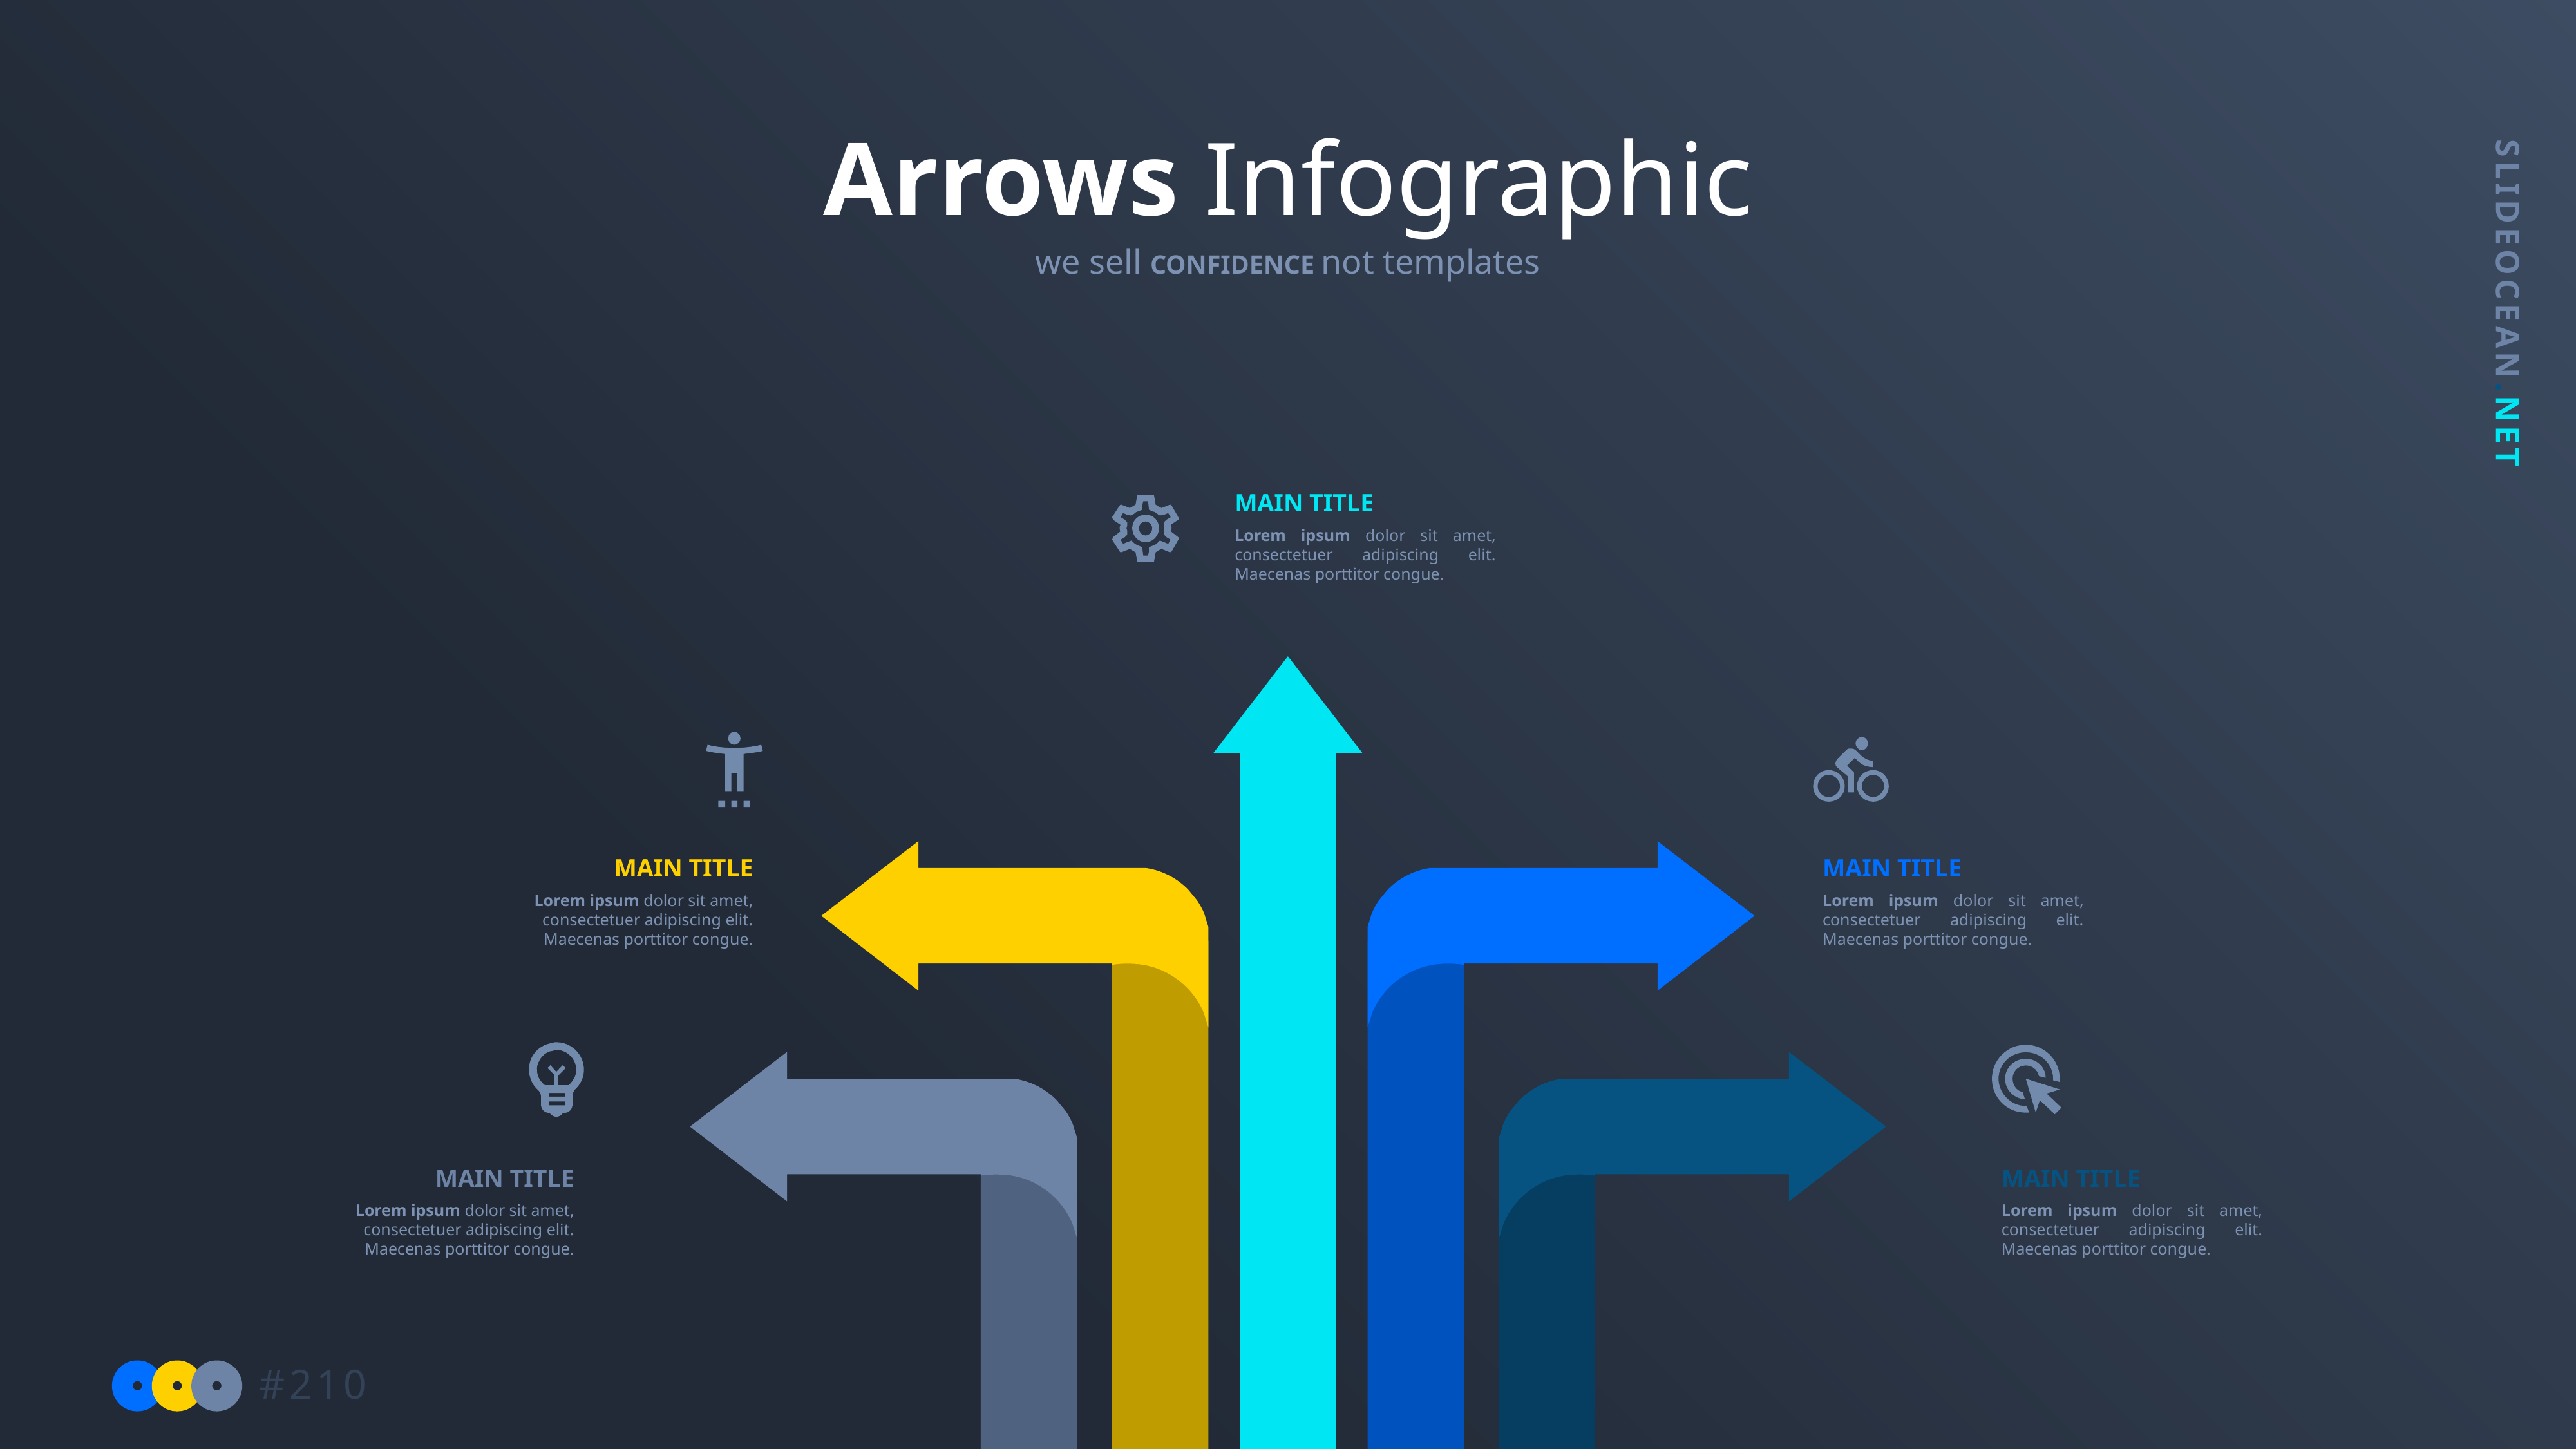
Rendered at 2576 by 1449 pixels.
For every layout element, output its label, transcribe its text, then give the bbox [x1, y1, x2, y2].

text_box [303, 1157, 585, 1265]
text_box [1813, 770, 1845, 802]
text_box [1835, 748, 1873, 793]
text_box [1857, 770, 1889, 802]
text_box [820, 840, 1209, 1449]
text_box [527, 1041, 585, 1117]
text_box [1855, 737, 1868, 750]
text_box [689, 1051, 820, 1449]
text_box [706, 744, 763, 792]
text_box [731, 800, 738, 808]
text_box [1211, 654, 1365, 1449]
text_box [482, 848, 764, 954]
text_box [718, 800, 726, 808]
text_box [1992, 1045, 2060, 1113]
text_box [1112, 495, 1179, 562]
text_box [1225, 482, 1506, 589]
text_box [1812, 848, 2094, 954]
text_box Arrows Infographic [813, 110, 1763, 241]
text_box [728, 732, 741, 745]
text_box [743, 800, 750, 808]
text_box [2025, 1078, 2061, 1115]
text_box we sell CONFIDENCE not templates [1026, 241, 1550, 285]
text_box #210 [259, 1359, 402, 1408]
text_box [1991, 1157, 2273, 1265]
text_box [1367, 840, 1755, 1449]
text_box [1755, 1051, 1887, 1449]
